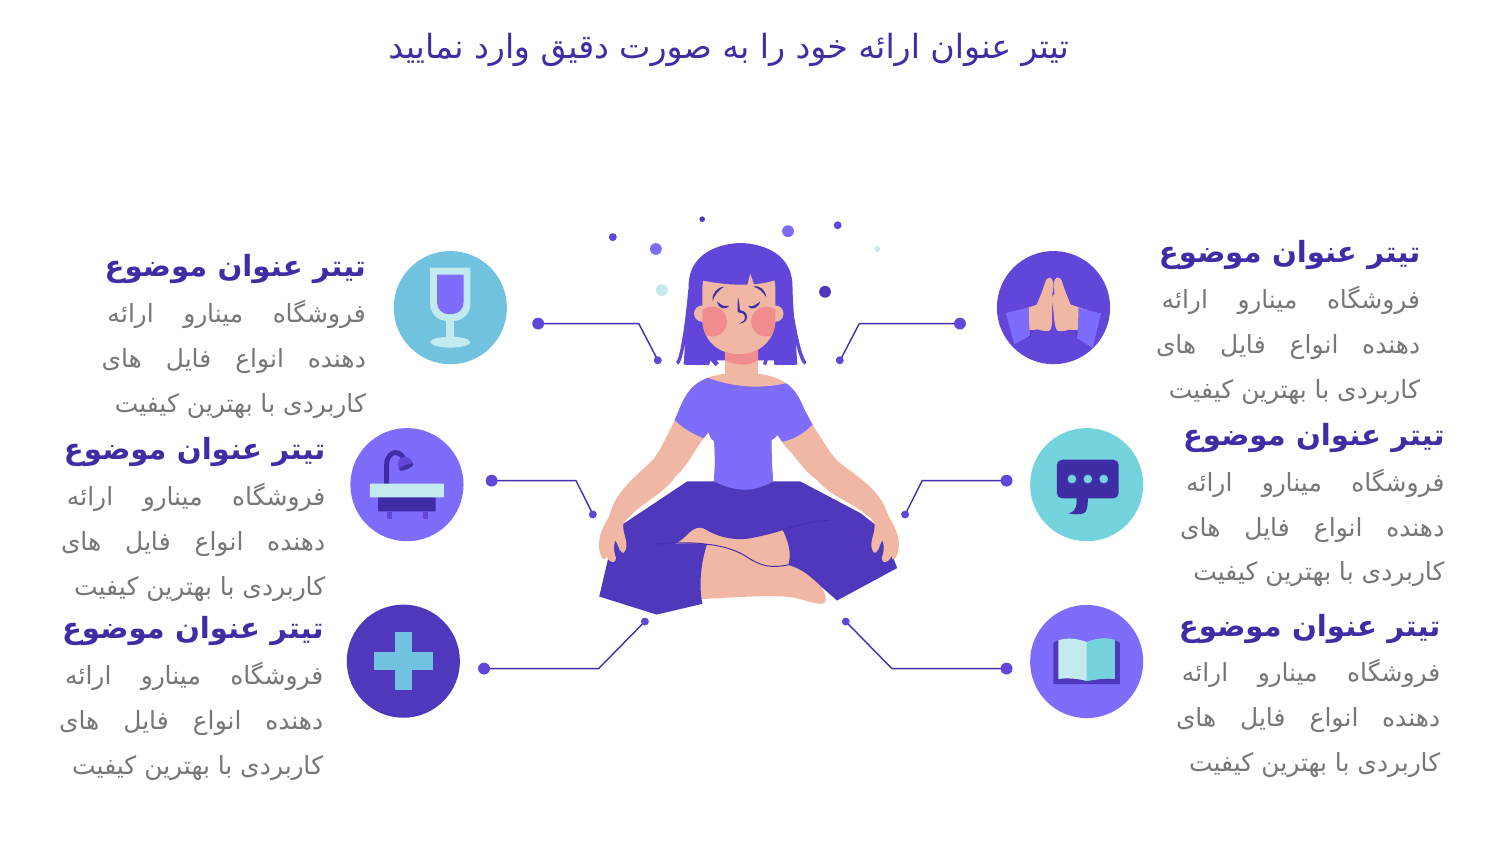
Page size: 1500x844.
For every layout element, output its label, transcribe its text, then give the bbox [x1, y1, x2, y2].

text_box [350, 427, 593, 542]
text_box تیتر عنوان موضوع فروشگاه مینارو ارائه دهنده انواع فایل های کاربردی با بهترین کیفیت [1149, 391, 1460, 594]
text_box تیتر عنوان موضوع فروشگاه مینارو ارائه دهنده انواع فایل های کاربردی با بهترین کیفیت [28, 584, 339, 787]
text_box تیتر عنوان موضوع فروشگاه مینارو ارائه دهنده انواع فایل های کاربردی با بهترین کیفیت [1145, 582, 1456, 784]
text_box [393, 250, 593, 365]
text_box تیتر عنوان ارائه خود را به صورت دقیق وارد نمایید [225, 17, 1234, 73]
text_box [904, 250, 1111, 365]
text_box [841, 604, 1144, 719]
text_box تیتر عنوان موضوع فروشگاه مینارو ارائه دهنده انواع فایل های کاربردی با بهترین کیفیت [1125, 208, 1436, 411]
text_box تیتر عنوان موضوع فروشگاه مینارو ارائه دهنده انواع فایل های کاربردی با بهترین کیفیت [71, 222, 382, 425]
text_box تیتر عنوان موضوع فروشگاه مینارو ارائه دهنده انواع فایل های کاربردی با بهترین کیفیت [30, 406, 341, 608]
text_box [346, 604, 650, 719]
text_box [1005, 277, 1102, 349]
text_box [369, 449, 445, 520]
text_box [904, 427, 1144, 542]
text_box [429, 267, 471, 348]
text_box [1053, 638, 1121, 685]
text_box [598, 216, 900, 615]
